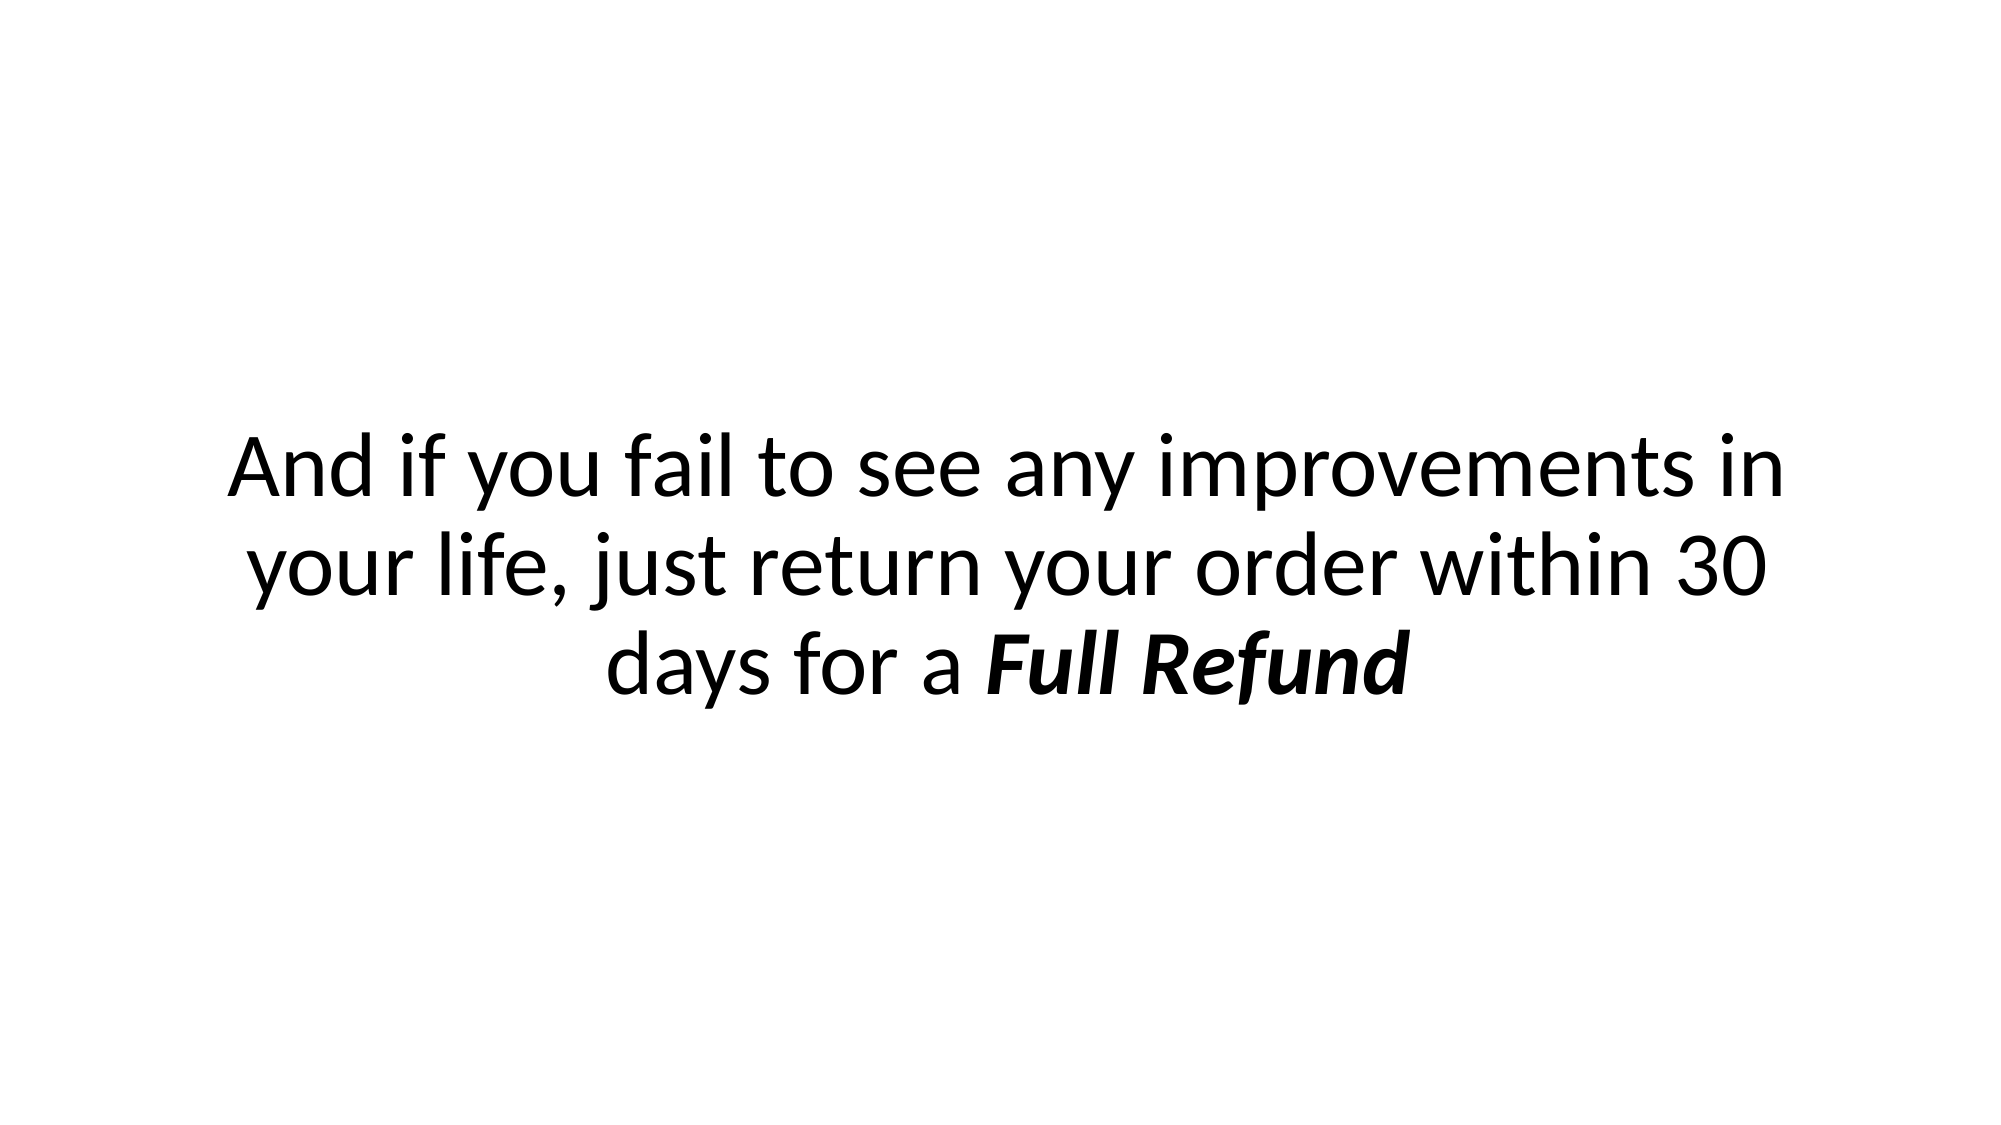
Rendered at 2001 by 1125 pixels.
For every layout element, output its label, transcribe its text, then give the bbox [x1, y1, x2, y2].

list And if you fail to see any improvements in your life, just return your order within 30 days for a Full Refund [145, 409, 1871, 971]
